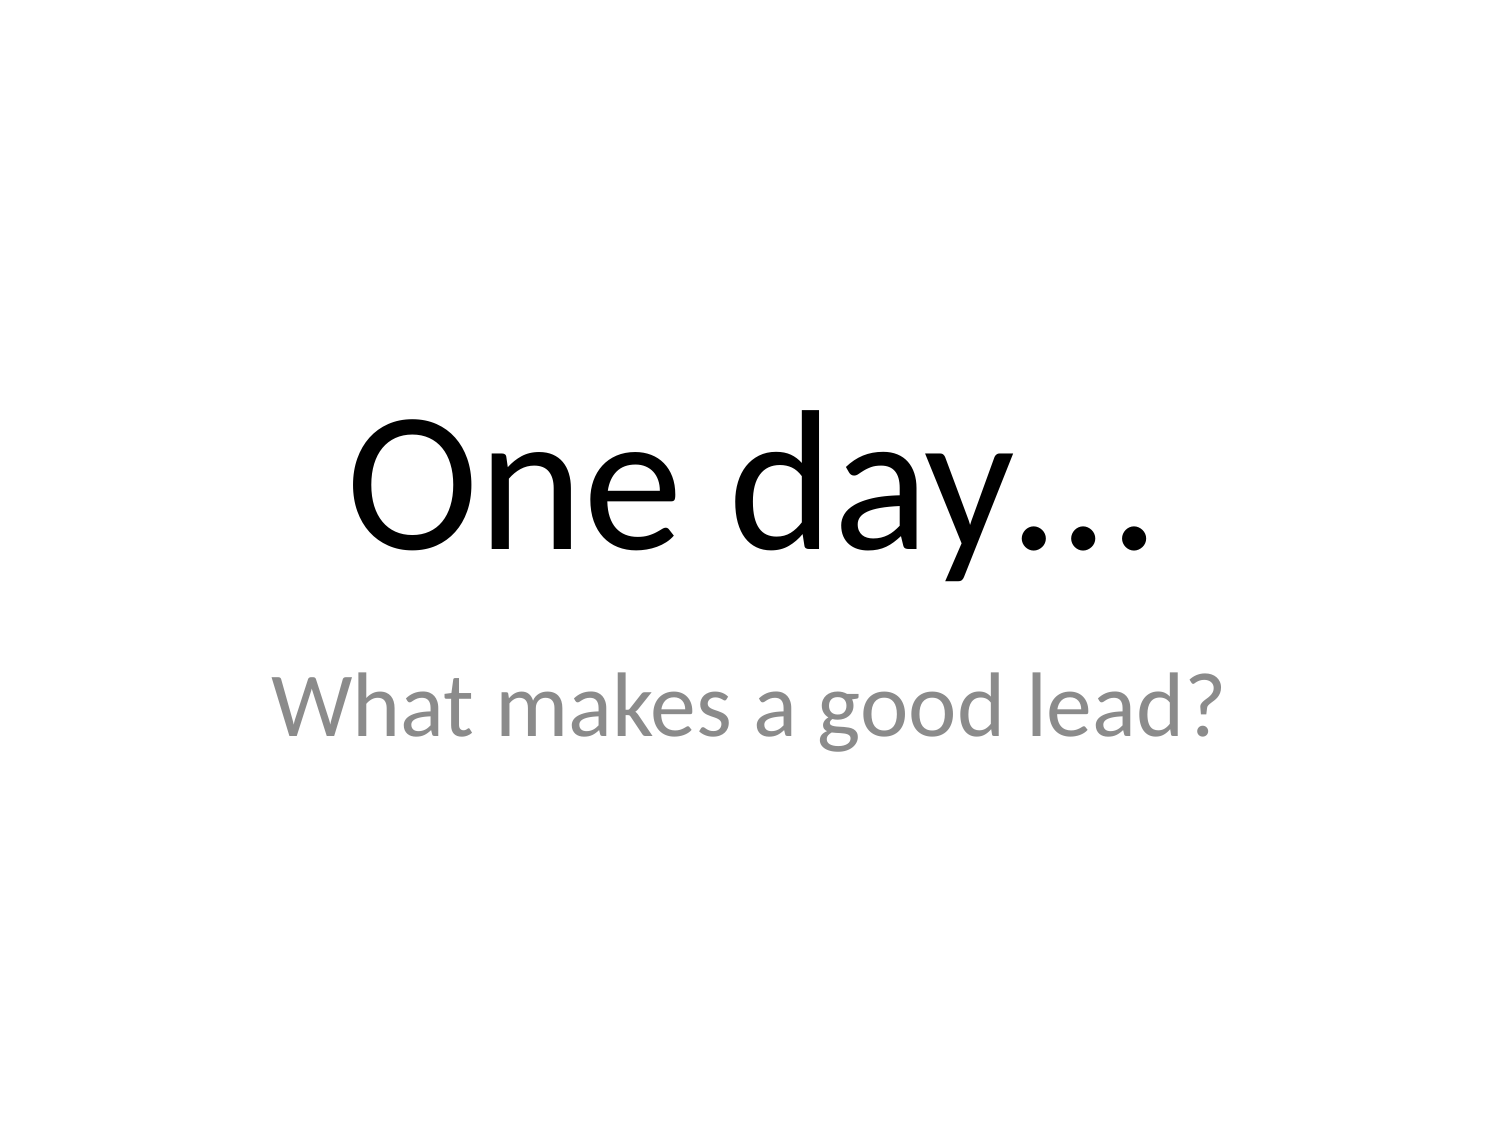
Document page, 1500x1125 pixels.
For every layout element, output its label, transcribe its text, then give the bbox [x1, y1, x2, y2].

subtitle What makes a good lead? [225, 637, 1275, 925]
title One day… [112, 349, 1388, 591]
